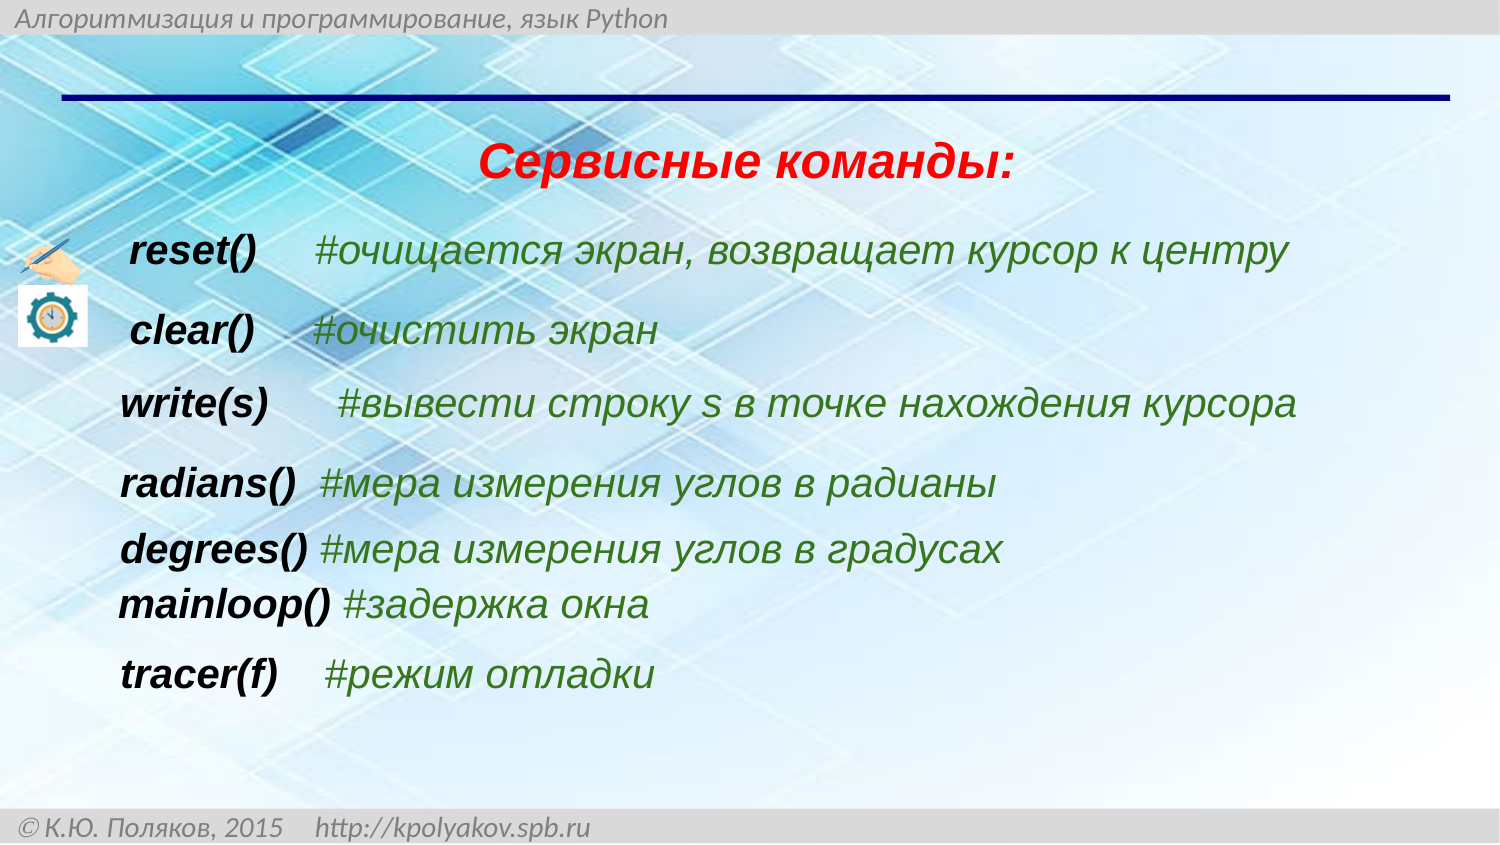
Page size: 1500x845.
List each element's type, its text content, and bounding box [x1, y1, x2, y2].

text_box reset() #очищается экран, возвращает курсор к центру [114, 215, 1493, 280]
text_box tracer(f) #режим отладки [105, 639, 1395, 704]
text_box [501, 11, 1441, 96]
text_box radians() #мера измерения углов в радианы [105, 448, 1404, 514]
text_box degrees() #мера измерения углов в градусах [105, 514, 1359, 579]
picture [0, 35, 1500, 808]
text_box сlear() #очистить экран [114, 295, 1345, 360]
text_box mainloop() #задержка окна [103, 568, 1307, 634]
text_box Сервисные команды: [60, 134, 1435, 183]
text_box write(s) #вывести строку s в точке нахождения курсора [105, 368, 1483, 433]
